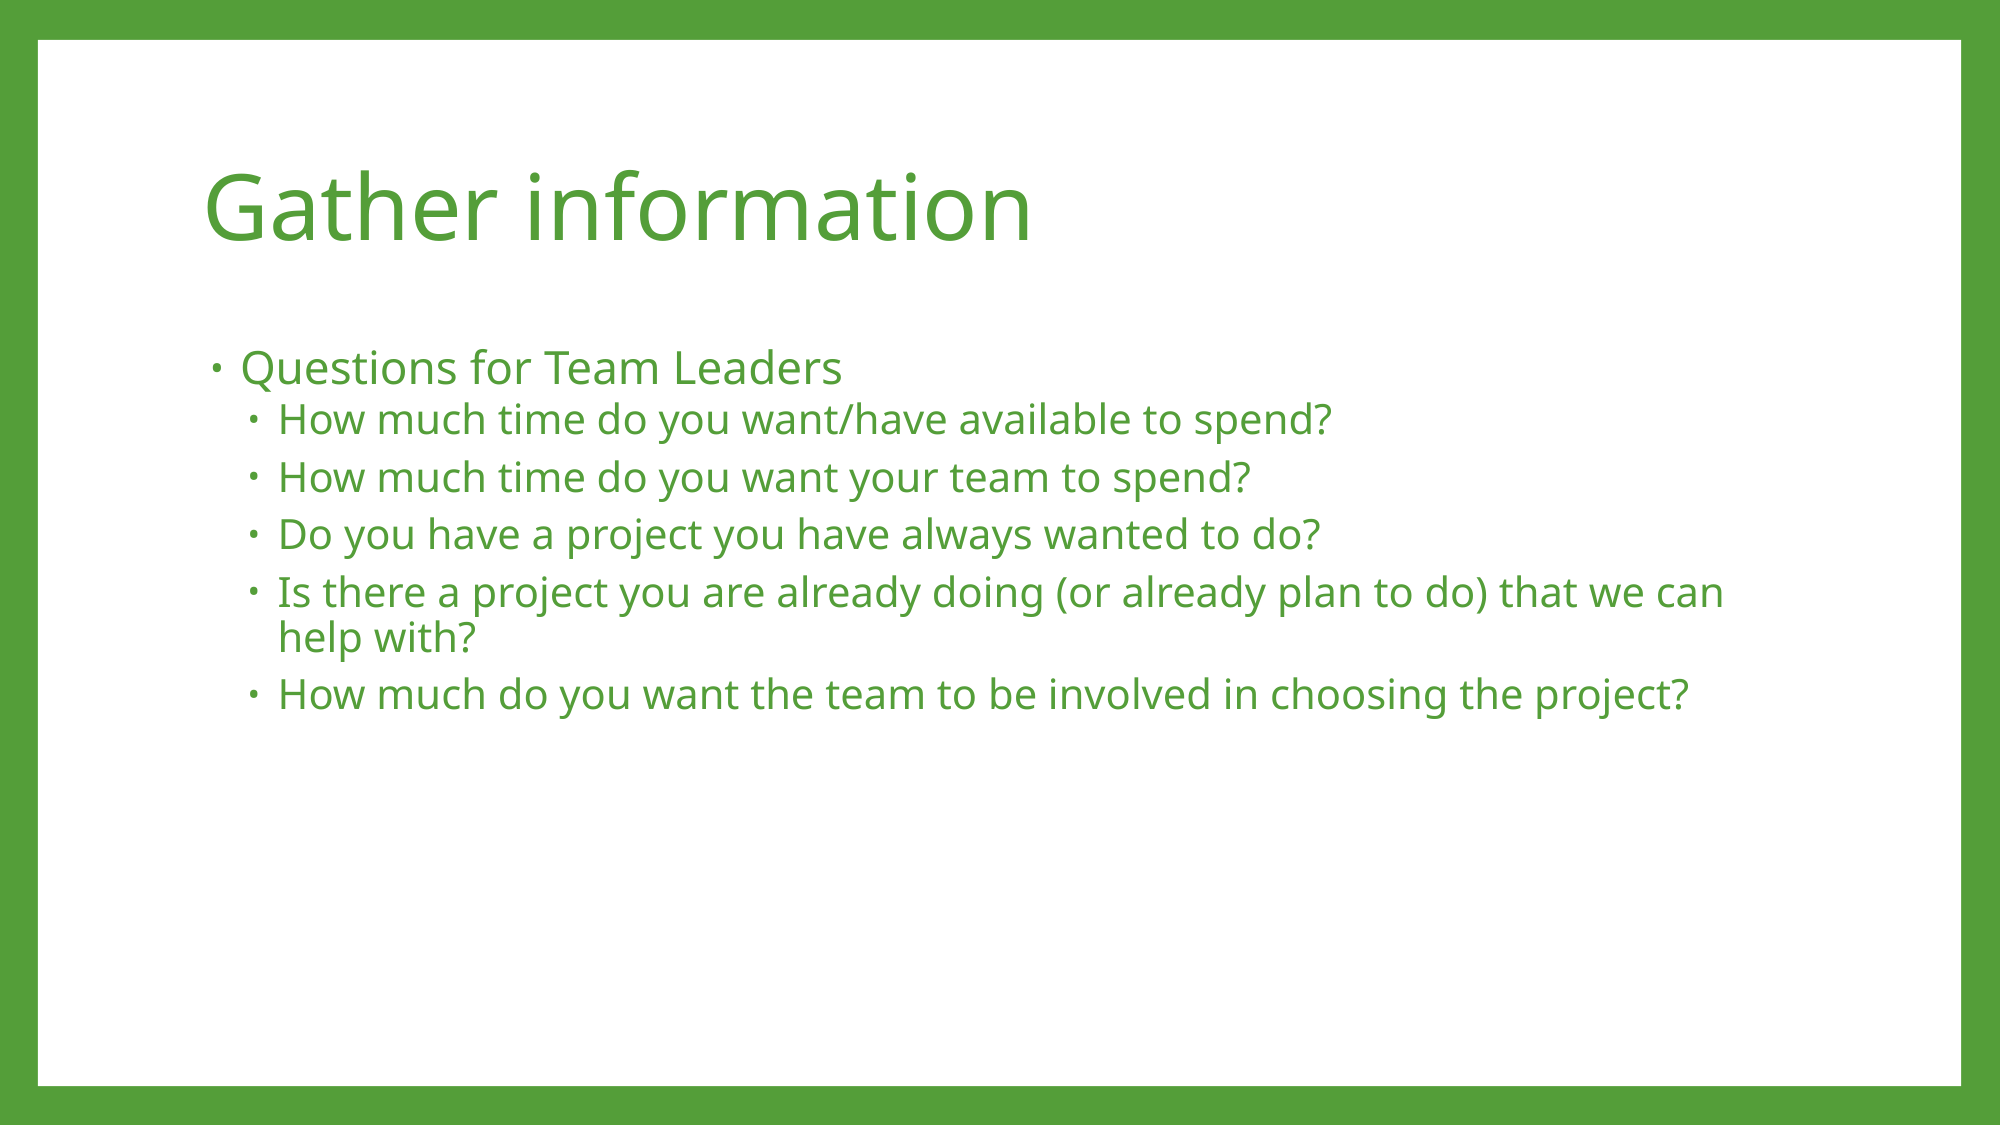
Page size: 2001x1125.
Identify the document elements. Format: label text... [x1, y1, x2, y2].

list Questions for Team Leaders How much time do you want/have available to spend? How much time do you want your team to spend? Do you have a project you have always wanted to do? Is there a project you are already doing (or already plan to do) that we can help with? How much do you want the team to be involved in choosing the project? [187, 337, 1808, 1000]
title Gather information [187, 99, 1808, 323]
